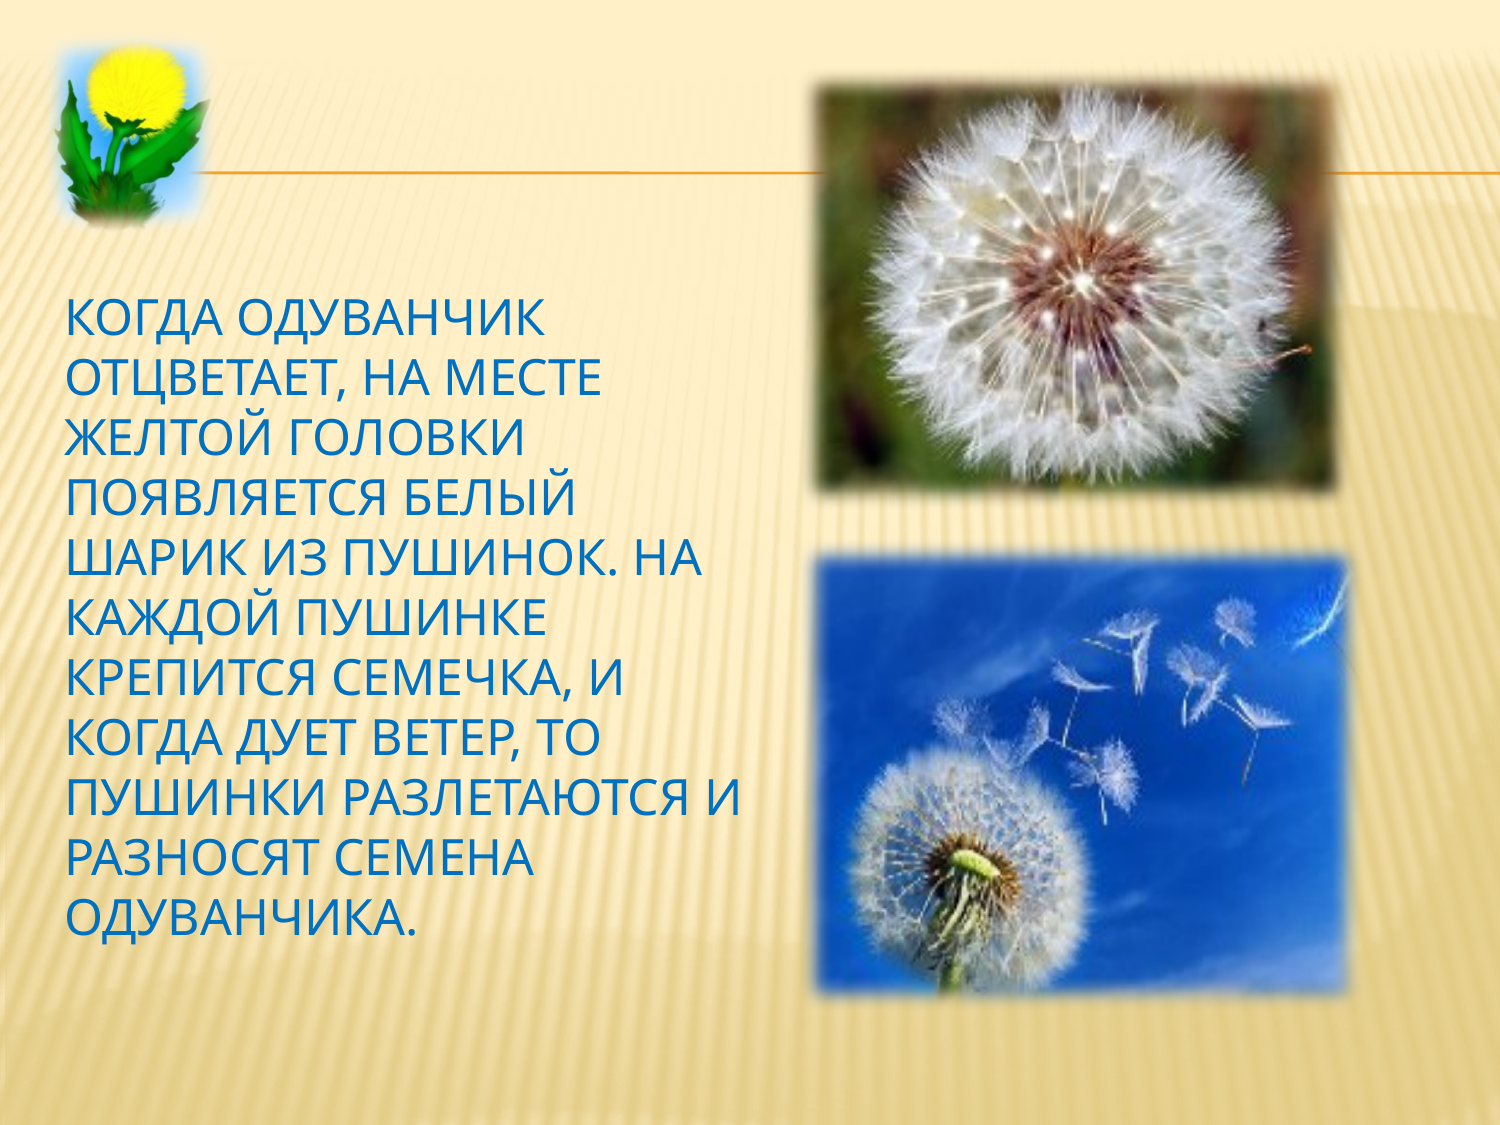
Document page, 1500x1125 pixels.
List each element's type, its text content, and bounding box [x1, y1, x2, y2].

picture [796, 65, 1353, 511]
title Когда одуванчик отцветает, на месте желтой головки появляется белый шарик из пушинок. На каждой пушинке крепится семечка, и когда дует ветер, то пушинки разлетаются и разносят семена одуванчика. [49, 160, 762, 1071]
picture [796, 538, 1365, 1012]
picture [40, 30, 220, 238]
